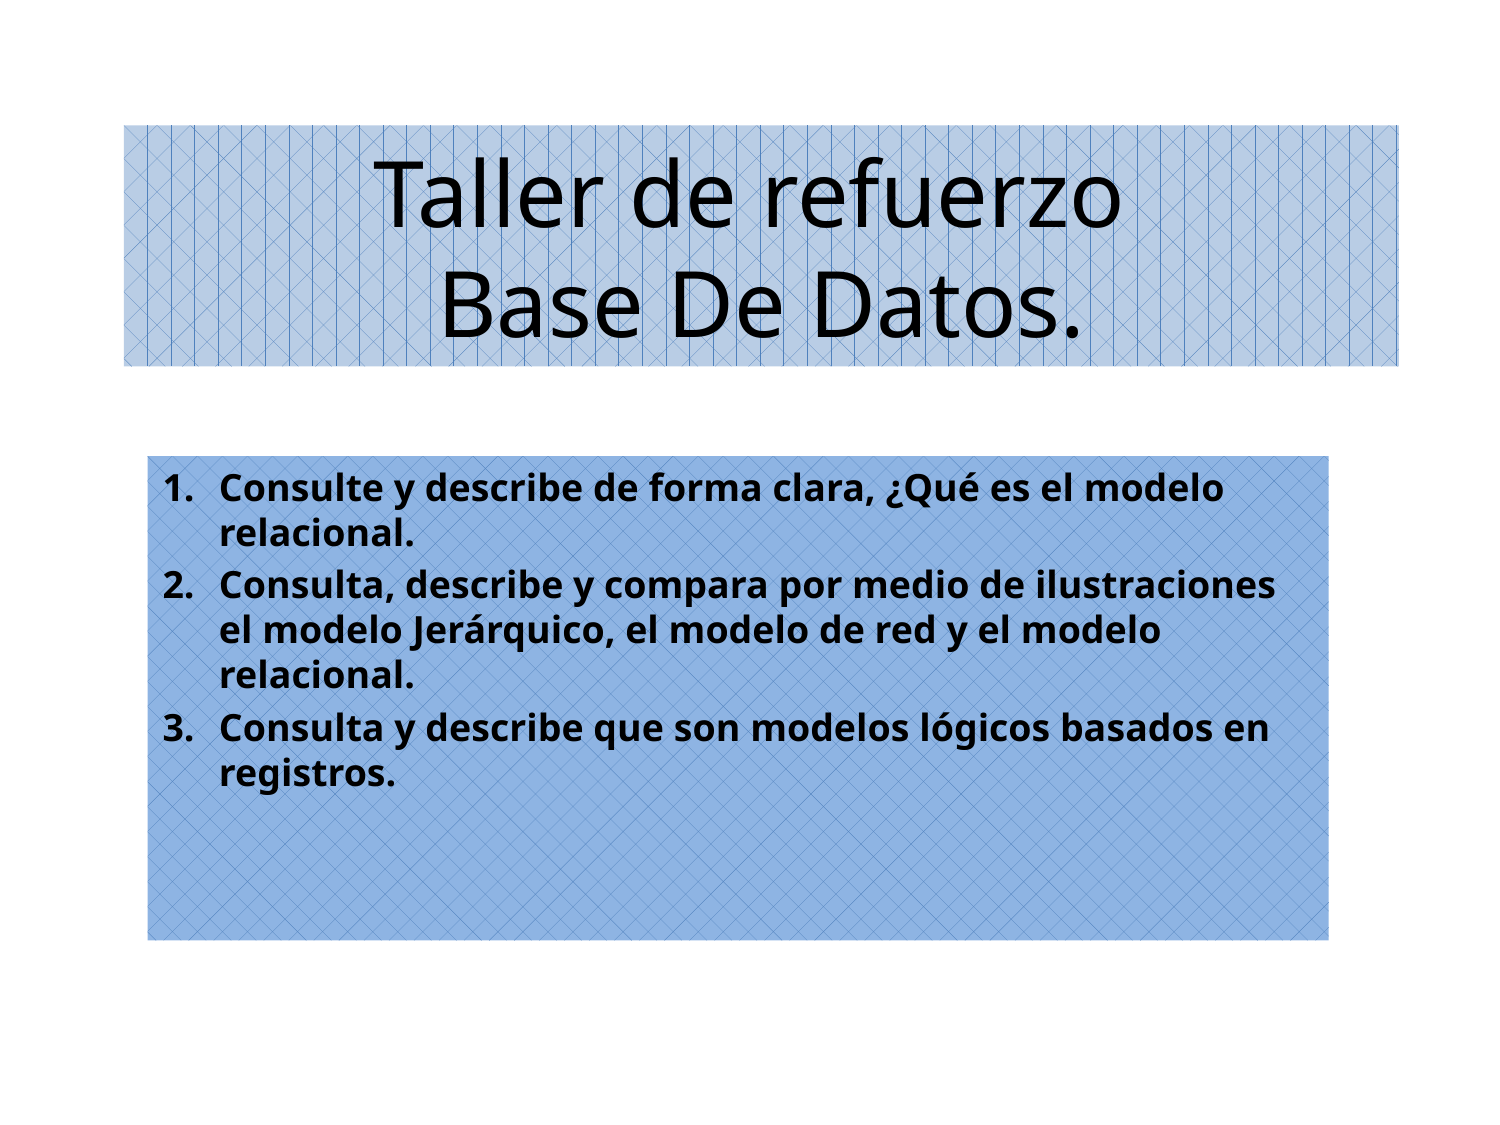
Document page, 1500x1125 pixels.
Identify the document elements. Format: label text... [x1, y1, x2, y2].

subtitle Consulte y describe de forma clara, ¿Qué es el modelo relacional. Consulta, describe y compara por medio de ilustraciones el modelo Jerárquico, el modelo de red y el modelo relacional. Consulta y describe que son modelos lógicos basados en registros. [147, 456, 1329, 941]
title Taller de refuerzo Base De Datos. [123, 125, 1399, 367]
